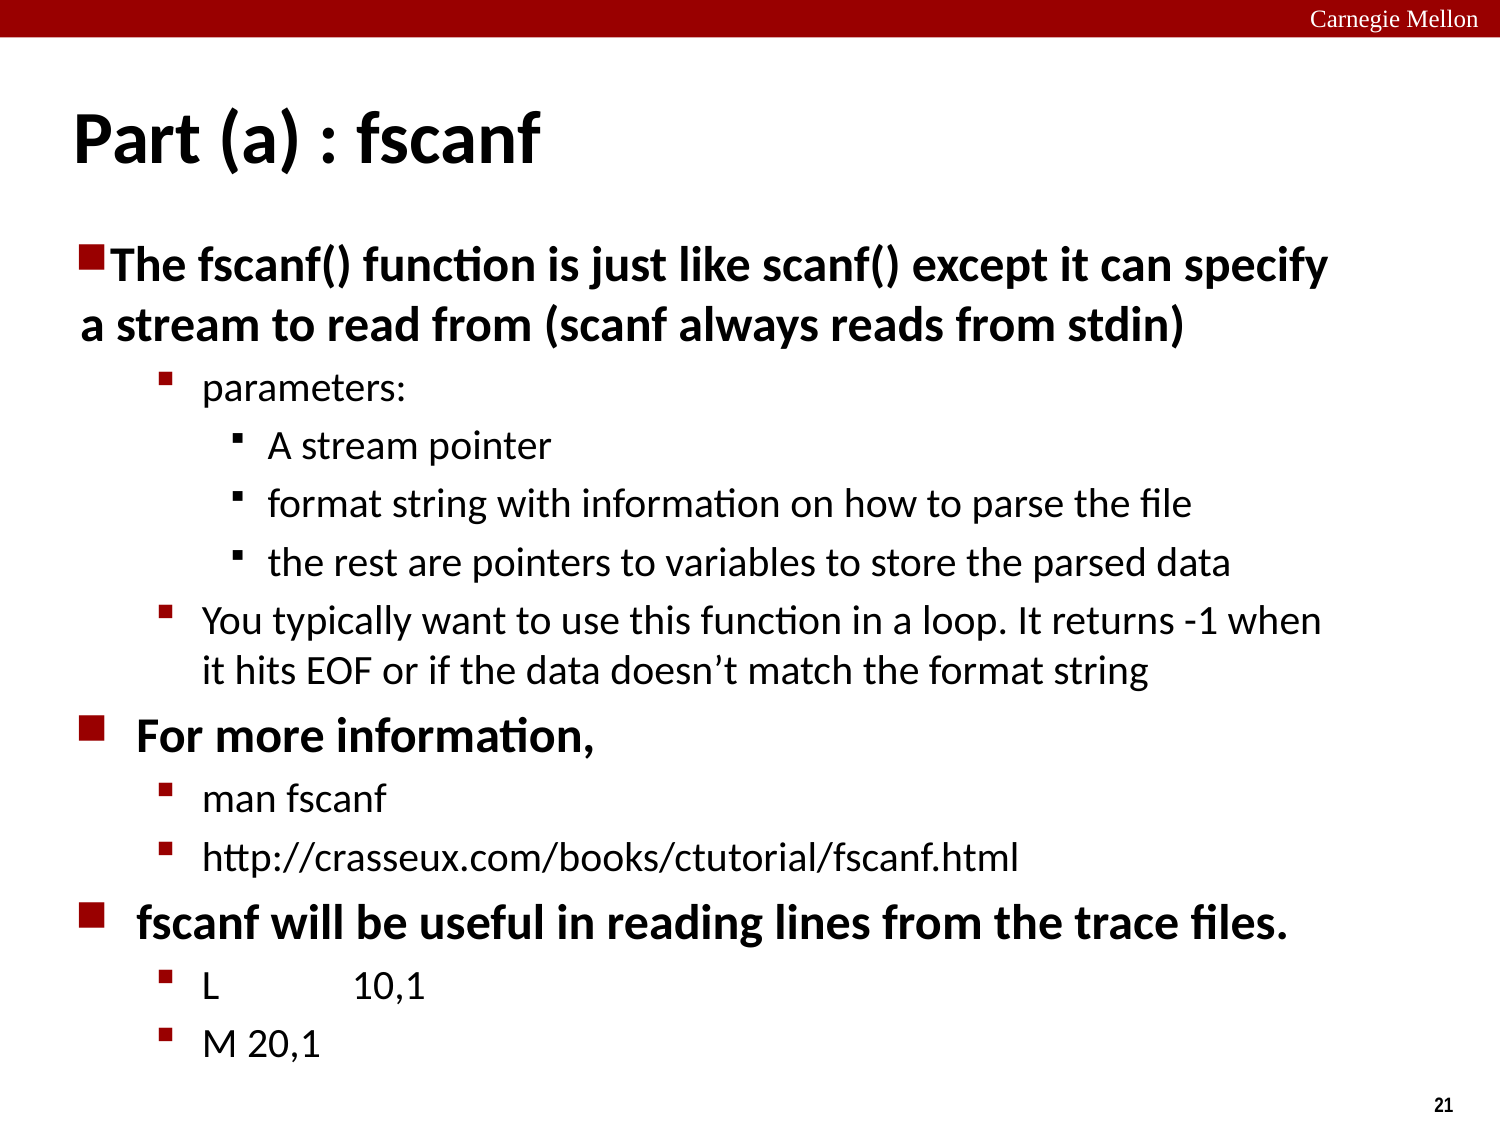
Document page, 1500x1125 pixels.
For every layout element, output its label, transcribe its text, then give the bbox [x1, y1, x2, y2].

title Part (a) : fscanf [58, 32, 1305, 236]
list The fscanf() function is just like scanf() except it can specify a stream to read from (scanf always reads from stdin) parameters: A stream pointer format string with information on how to parse the file the rest are pointers to variables to store the parsed data You typically want to use this function in a loop. It returns -1 when it hits EOF or if the data doesn’t match the format string For more information, man fscanf http://crasseux.com/books/ctutorial/fscanf.html fscanf will be useful in reading lines from the trace files. L 10,1 M 20,1 [64, 223, 1361, 1040]
